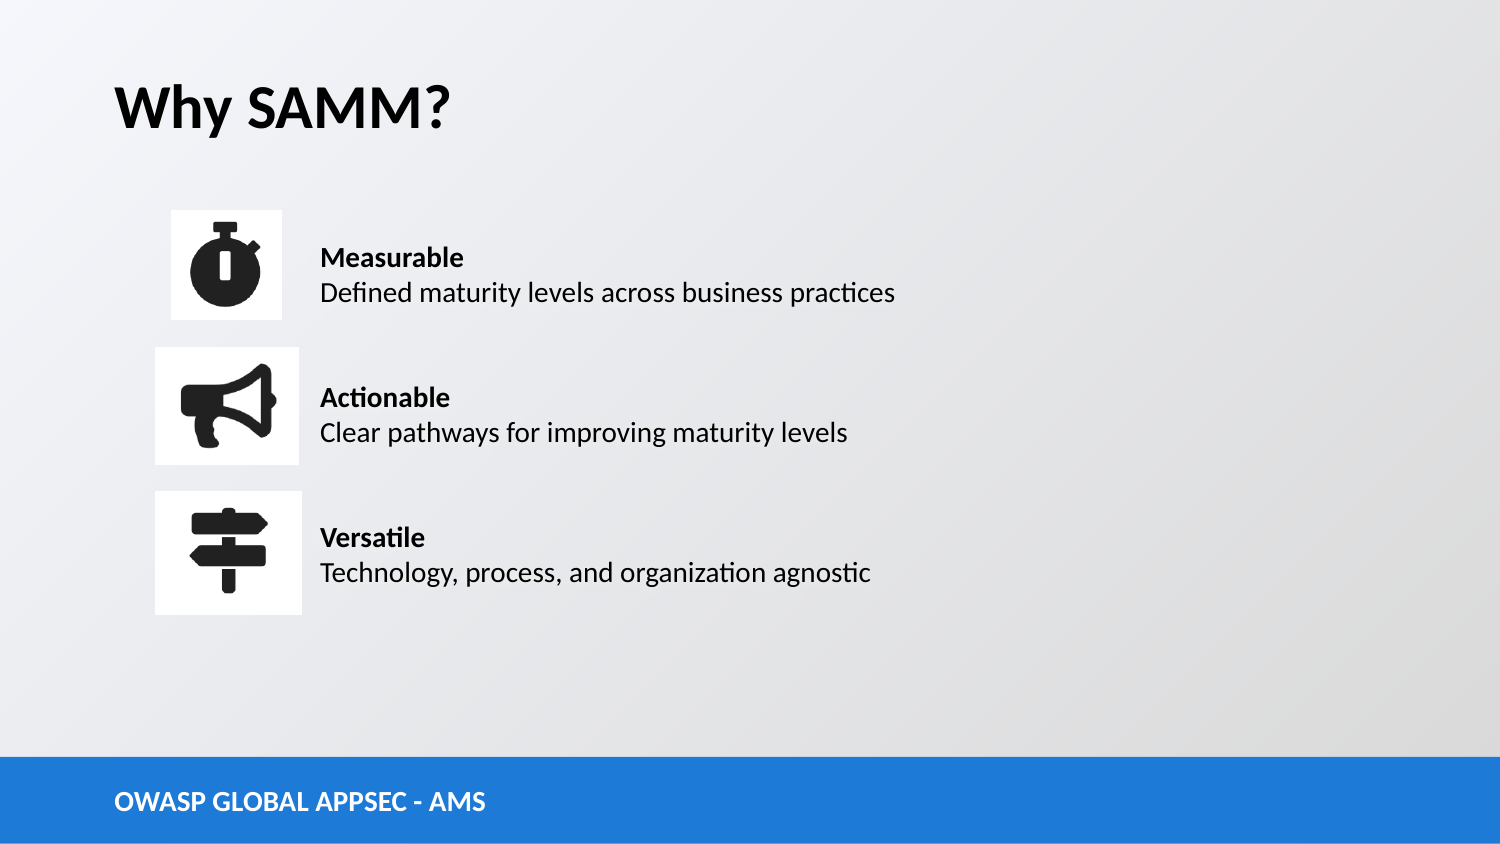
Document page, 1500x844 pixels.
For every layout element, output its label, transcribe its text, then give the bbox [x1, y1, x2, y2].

title Why SAMM? [103, 26, 1397, 190]
picture [171, 210, 282, 321]
picture [154, 346, 299, 465]
text_box Measurable Defined maturity levels across business practices Actionable Clear pathways for improving maturity levels Versatile Technology, process, and organization agnostic [155, 106, 1180, 738]
picture [154, 491, 302, 615]
